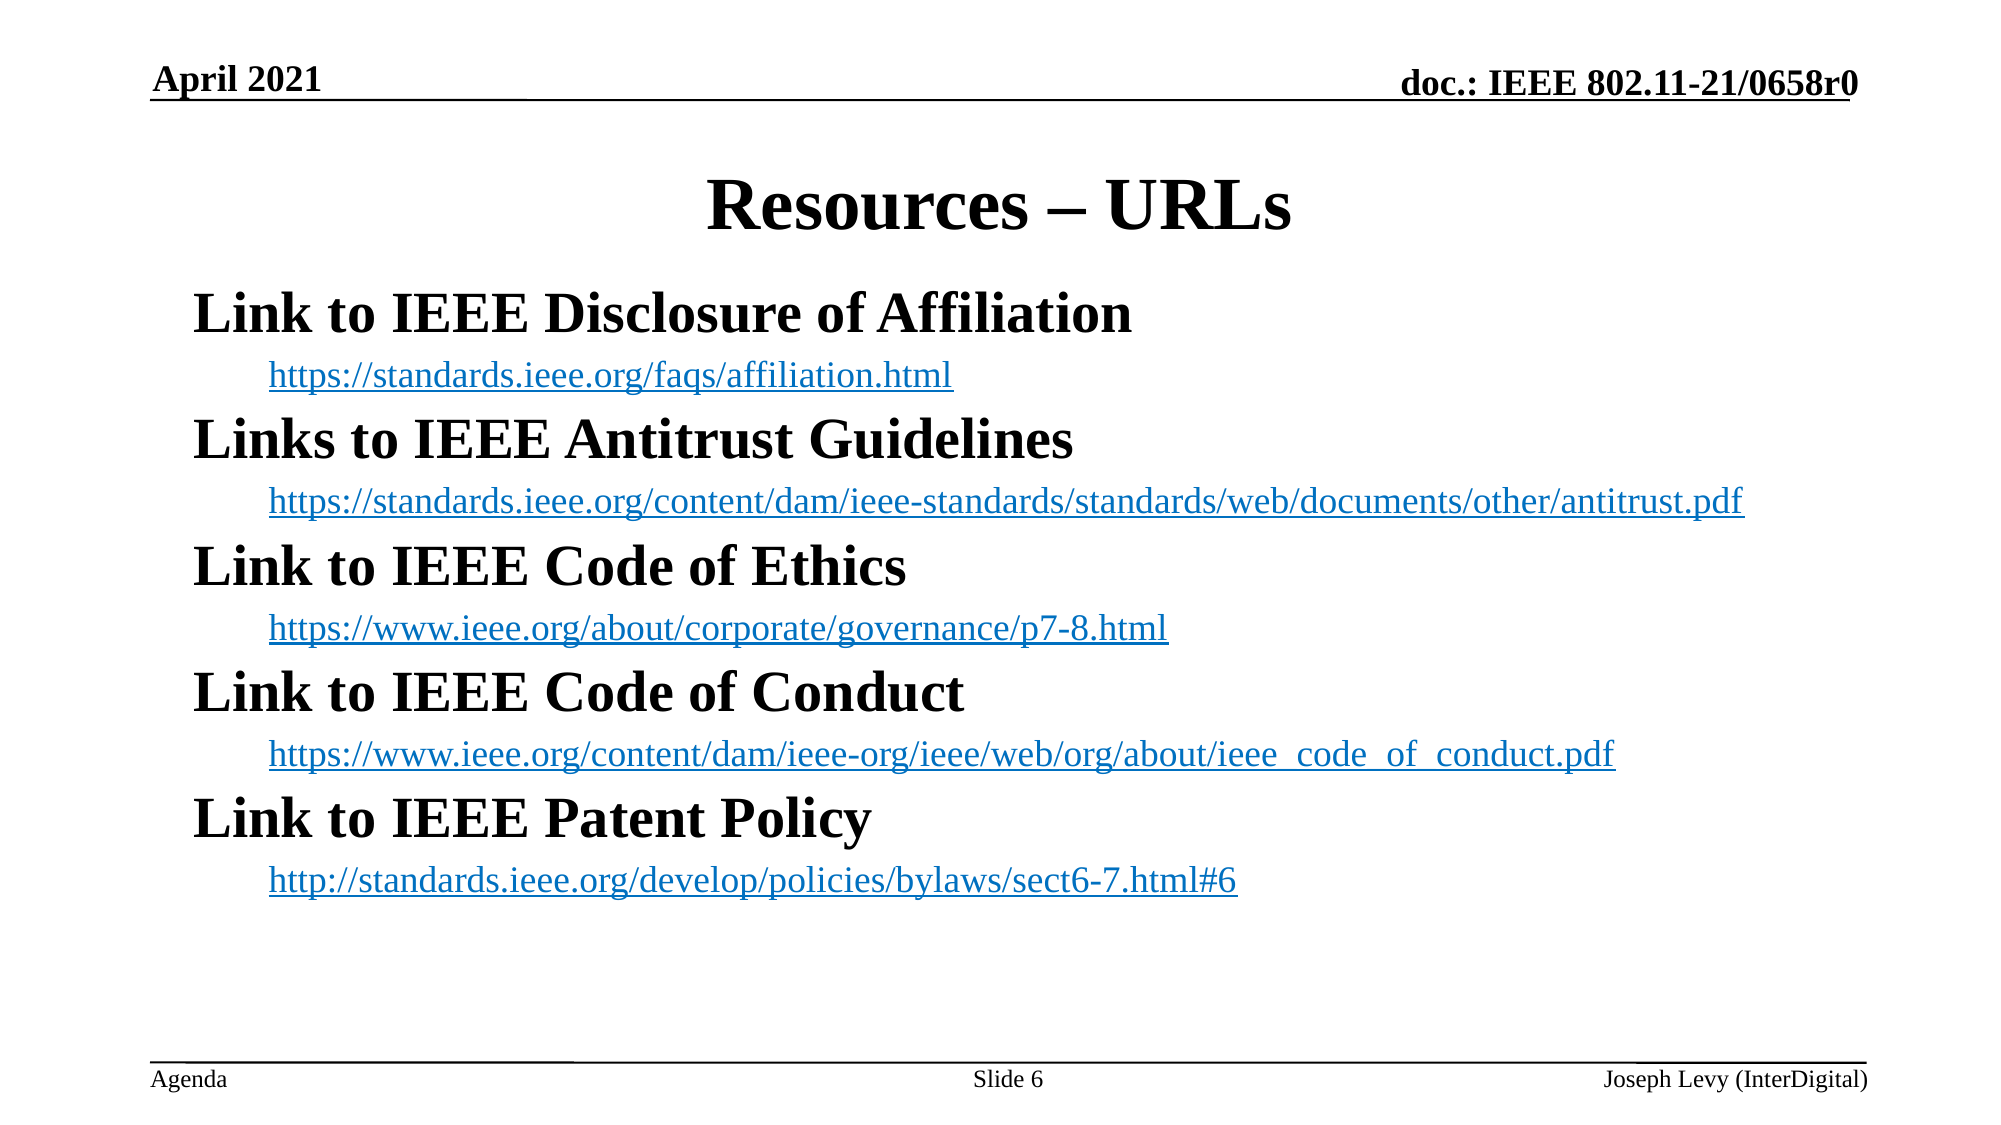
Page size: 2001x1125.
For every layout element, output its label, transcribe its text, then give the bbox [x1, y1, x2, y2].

list Link to IEEE Disclosure of Affiliation https://standards.ieee.org/faqs/affiliation.html Links to IEEE Antitrust Guidelines https://standards.ieee.org/content/dam/ieee-standards/standards/web/documents/other/antitrust.pdf Link to IEEE Code of Ethics https://www.ieee.org/about/corporate/governance/p7-8.html Link to IEEE Code of Conduct https://www.ieee.org/content/dam/ieee-org/ieee/web/org/about/ieee_code_of_conduct.pdf Link to IEEE Patent Policy http://standards.ieee.org/develop/policies/bylaws/sect6-7.html#6 [178, 274, 1954, 1012]
title Resources – URLs [149, 112, 1850, 288]
slide_number Slide 6 [950, 1061, 1067, 1123]
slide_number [152, 54, 563, 100]
footer Joseph Levy (InterDigital) [1171, 1061, 1869, 1093]
